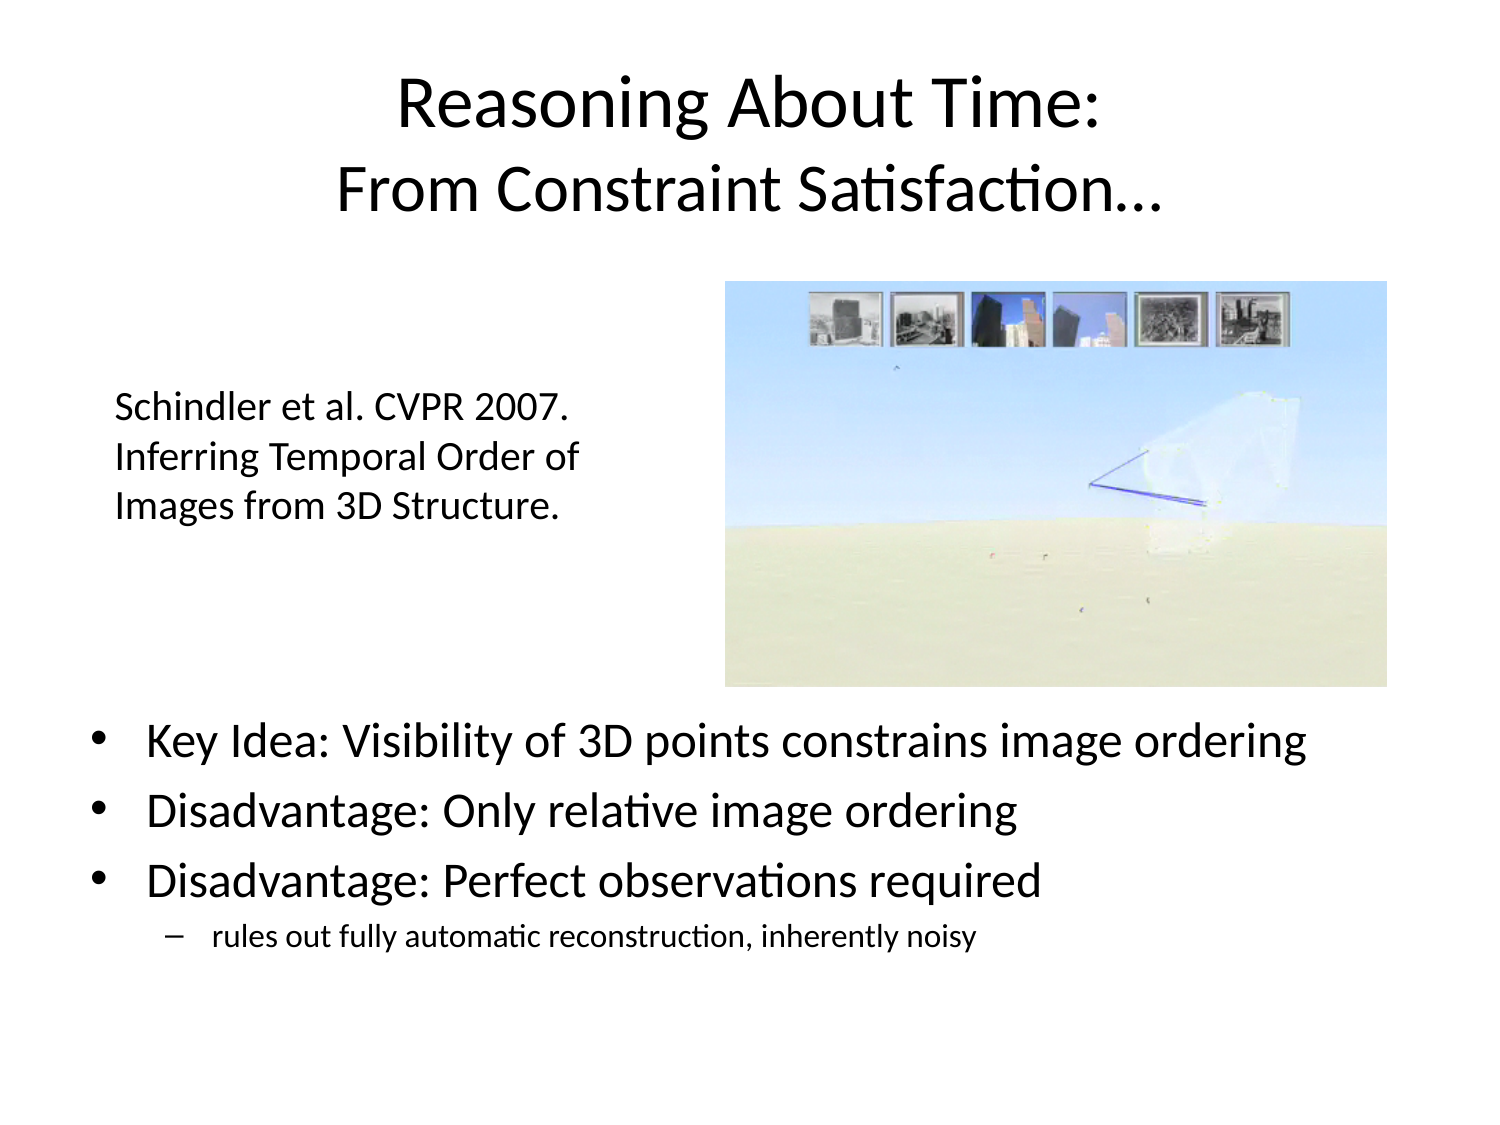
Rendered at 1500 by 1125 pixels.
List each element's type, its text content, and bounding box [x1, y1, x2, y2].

title Reasoning About Time: From Constraint Satisfaction… [75, 45, 1425, 233]
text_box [724, 280, 1388, 688]
text_box Schindler et al. CVPR 2007. Inferring Temporal Order of Images from 3D Structure. [99, 370, 700, 581]
list Key Idea: Visibility of 3D points constrains image ordering Disadvantage: Only relative image ordering Disadvantage: Perfect observations required rules out fully automatic reconstruction, inherently noisy [75, 699, 1425, 1075]
